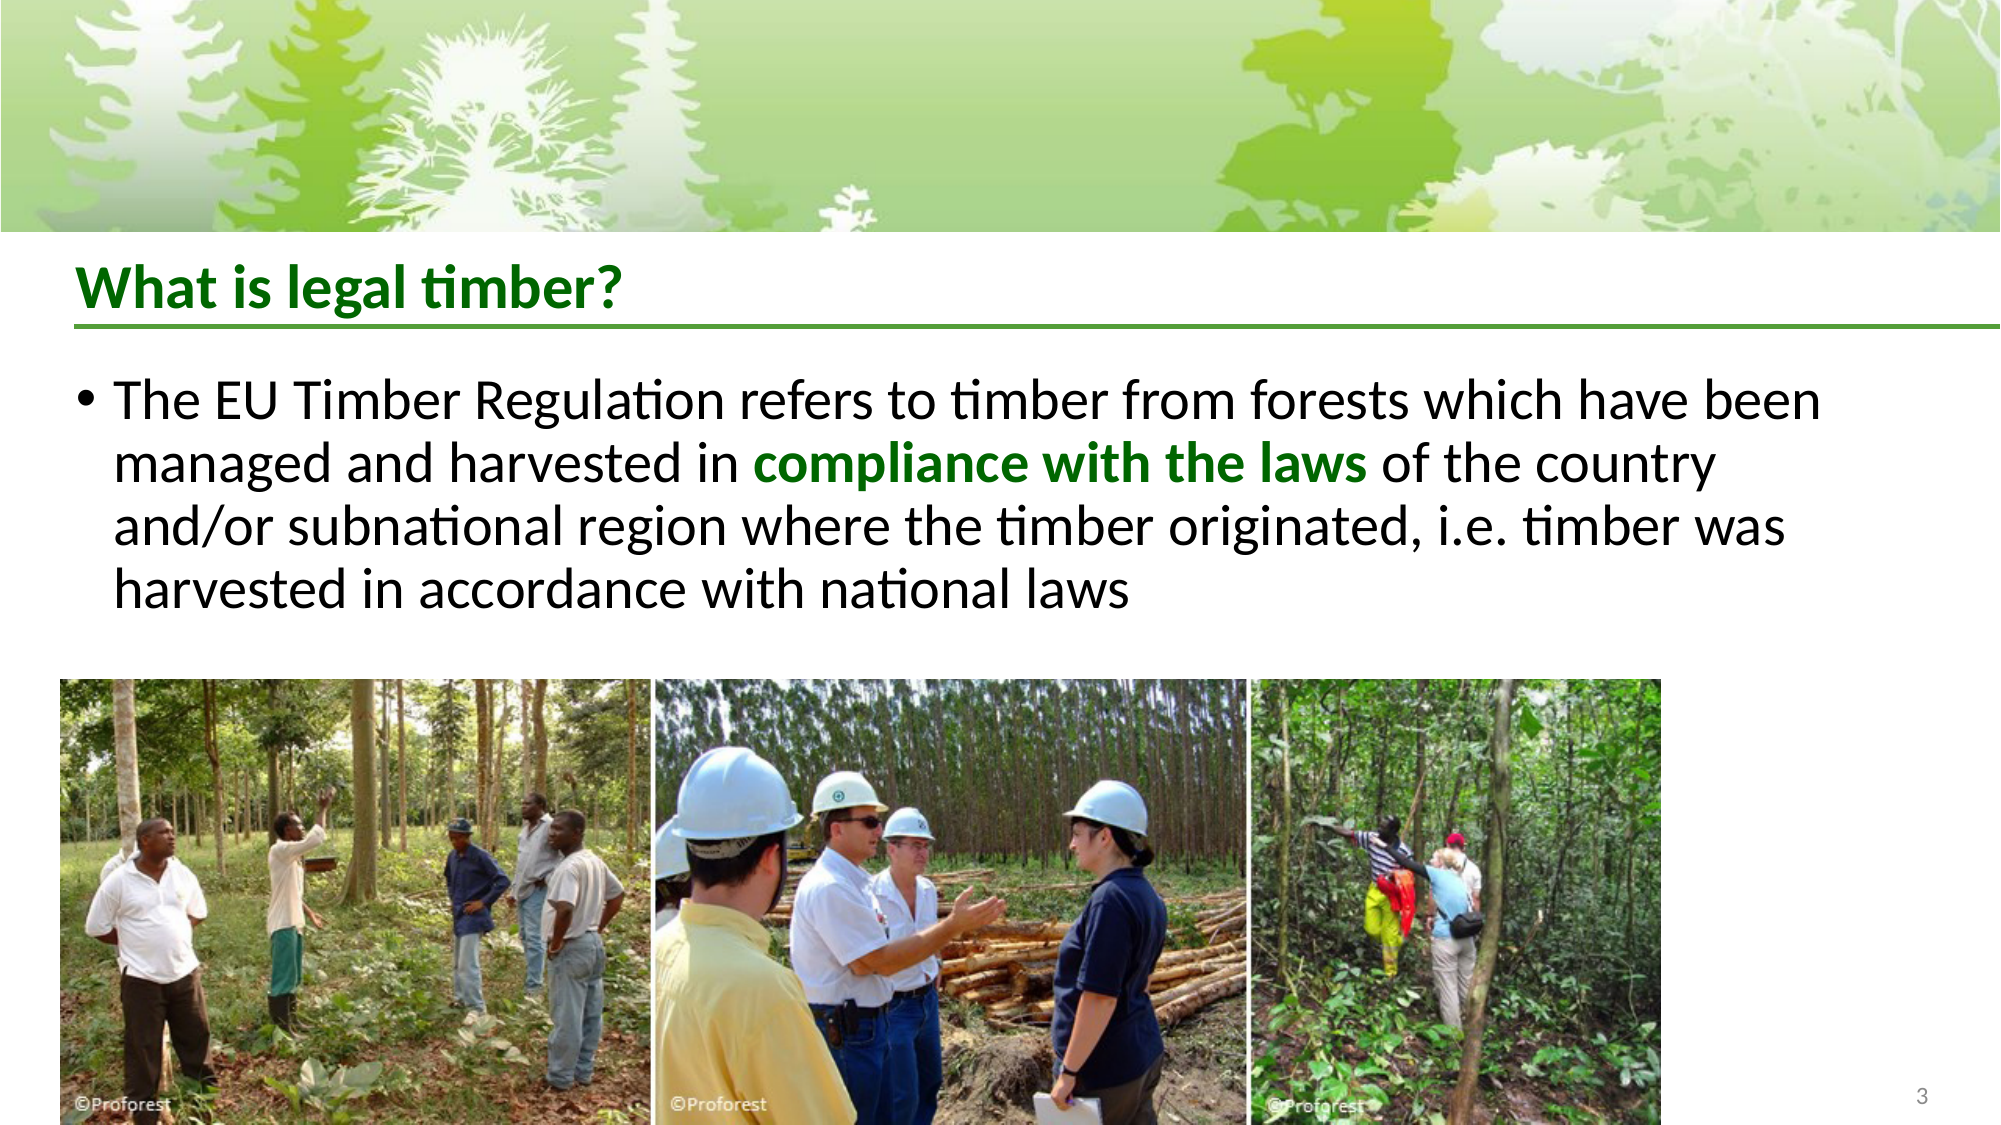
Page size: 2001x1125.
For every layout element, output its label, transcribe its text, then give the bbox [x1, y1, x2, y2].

picture [0, 0, 2000, 232]
slide_number 3 [1661, 1065, 1944, 1125]
list The EU Timber Regulation refers to timber from forests which have been managed and harvested in compliance with the laws of the country and/or subnational region where the timber originated, i.e. timber was harvested in accordance with national laws [60, 362, 1895, 1065]
title What is legal timber? [60, 194, 1411, 362]
picture [60, 679, 1661, 1125]
